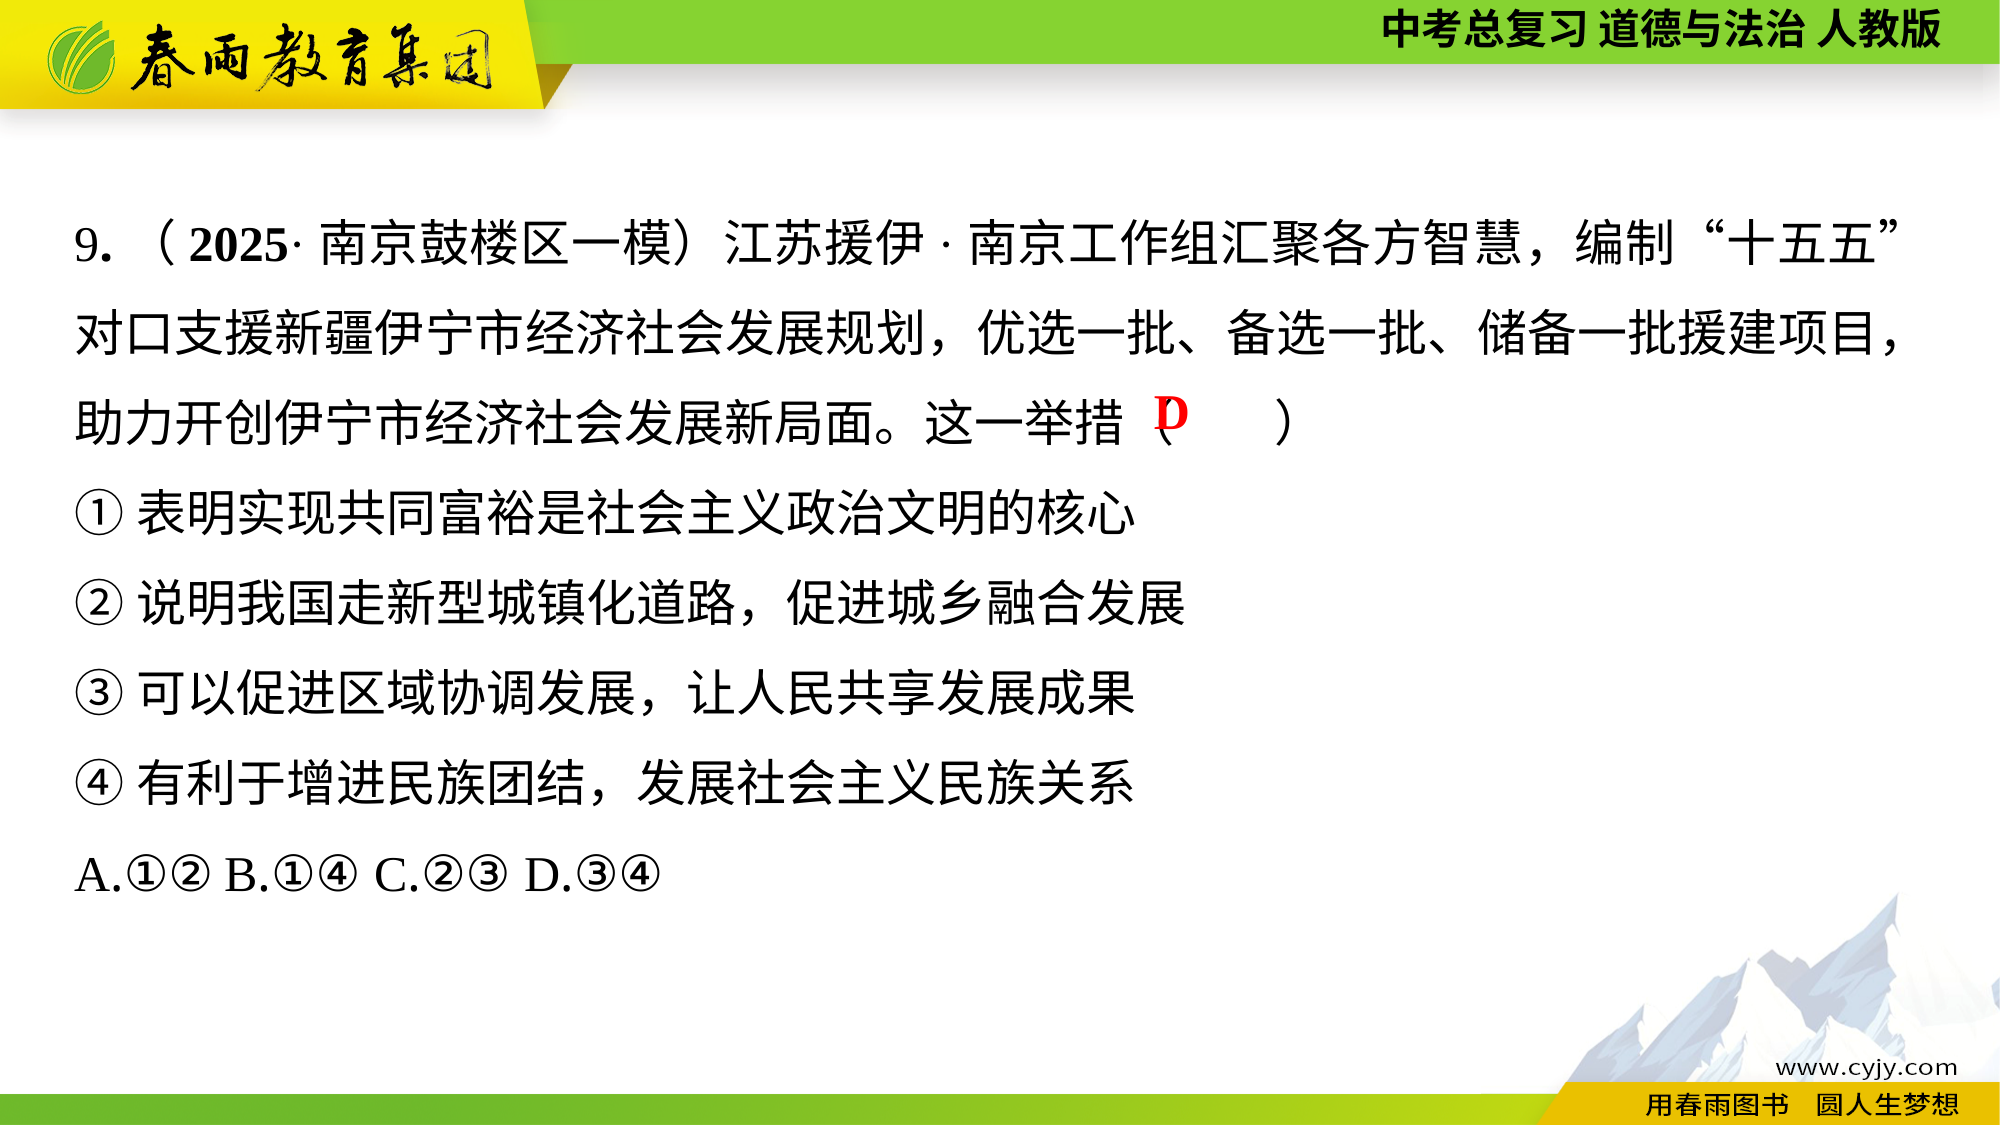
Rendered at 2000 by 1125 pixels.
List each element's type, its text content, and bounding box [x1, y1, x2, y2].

list 9.（2025·南京鼓楼区一模）江苏援伊·南京工作组汇聚各方智慧，编制“十五五”对口支援新疆伊宁市经济社会发展规划，优选一批、备选一批、储备一批援建项目，助力开创伊宁市经济社会发展新局面。这一举措（ ） ①表明实现共同富裕是社会主义政治文明的核心 ②说明我国走新型城镇化道路，促进城乡融合发展 ③可以促进区域协调发展，让人民共享发展成果 ④有利于增进民族团结，发展社会主义民族关系 A.①② B.①④ C.②③ D.③④ [59, 174, 1944, 906]
picture [0, 0, 2000, 1125]
text_box D [1139, 372, 1205, 448]
